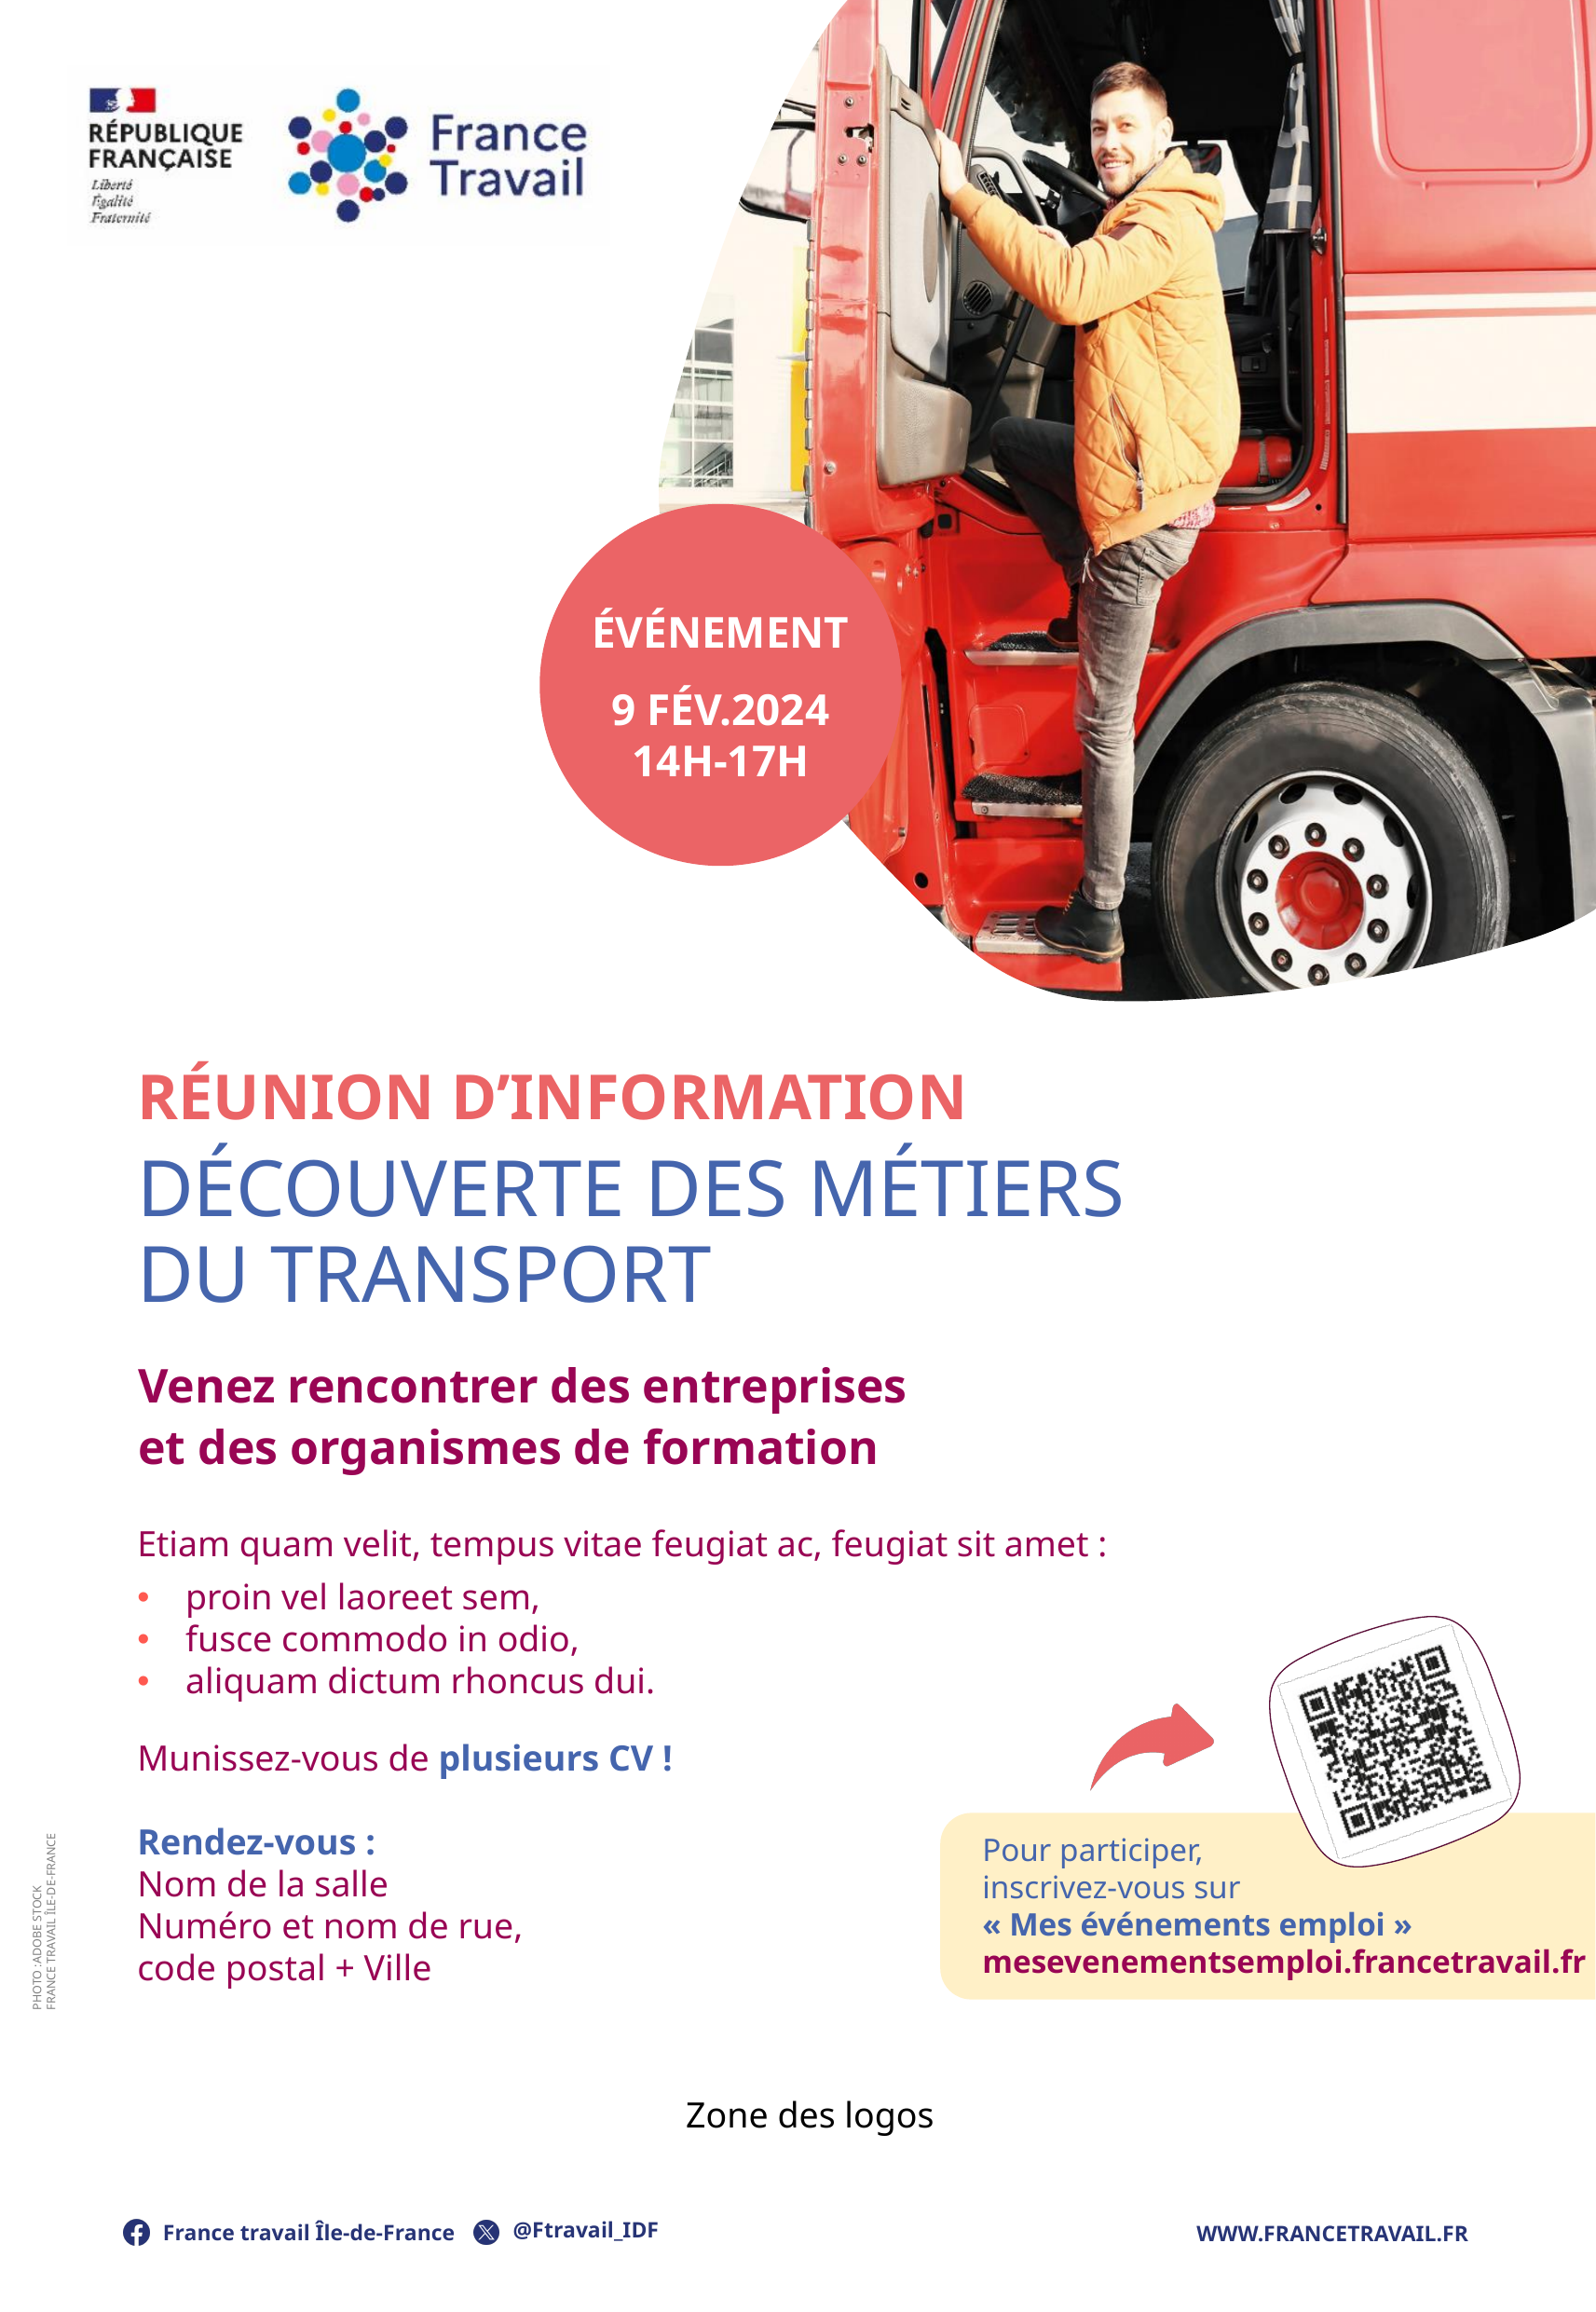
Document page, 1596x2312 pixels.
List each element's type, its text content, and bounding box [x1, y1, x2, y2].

text_box France travail Île-de-France [149, 2212, 488, 2252]
text_box @Ftravail_IDF [498, 2209, 699, 2250]
picture [122, 2219, 150, 2246]
picture [1082, 1690, 1218, 1831]
picture [473, 2219, 500, 2246]
text_box [555, 502, 886, 607]
text_box Etiam quam velit, tempus vitae feugiat ac, feugiat sit amet : proin vel laoreet sem, fusce commodo in odio, aliquam dictum rhoncus dui. Munissez-vous de plusieurs CV ! Rendez-vous : Nom de la salle Numéro et nom de rue, code postal + Ville [123, 1514, 1179, 1995]
picture [1262, 1610, 1526, 1874]
text_box Pour participer, inscrivez-vous sur « Mes événements emploi » mesevenementsemploi.francetravail.fr [968, 1824, 1596, 1987]
text_box Réunion d’information [123, 1050, 1003, 1140]
text_box Découverte des métiers du transport [123, 1140, 1316, 1325]
text_box www.francetravail.fr [1182, 2213, 1522, 2253]
text_box [659, 0, 1596, 1002]
text_box Zone des logos [123, 2051, 1497, 2176]
text_box [573, 792, 868, 868]
picture [66, 65, 611, 247]
text_box [938, 1811, 1596, 2002]
text_box Événement 9 fév.2024 14h-17h [473, 607, 968, 792]
text_box Venez rencontrer des entreprises et des organismes de formation [124, 1344, 1263, 1481]
